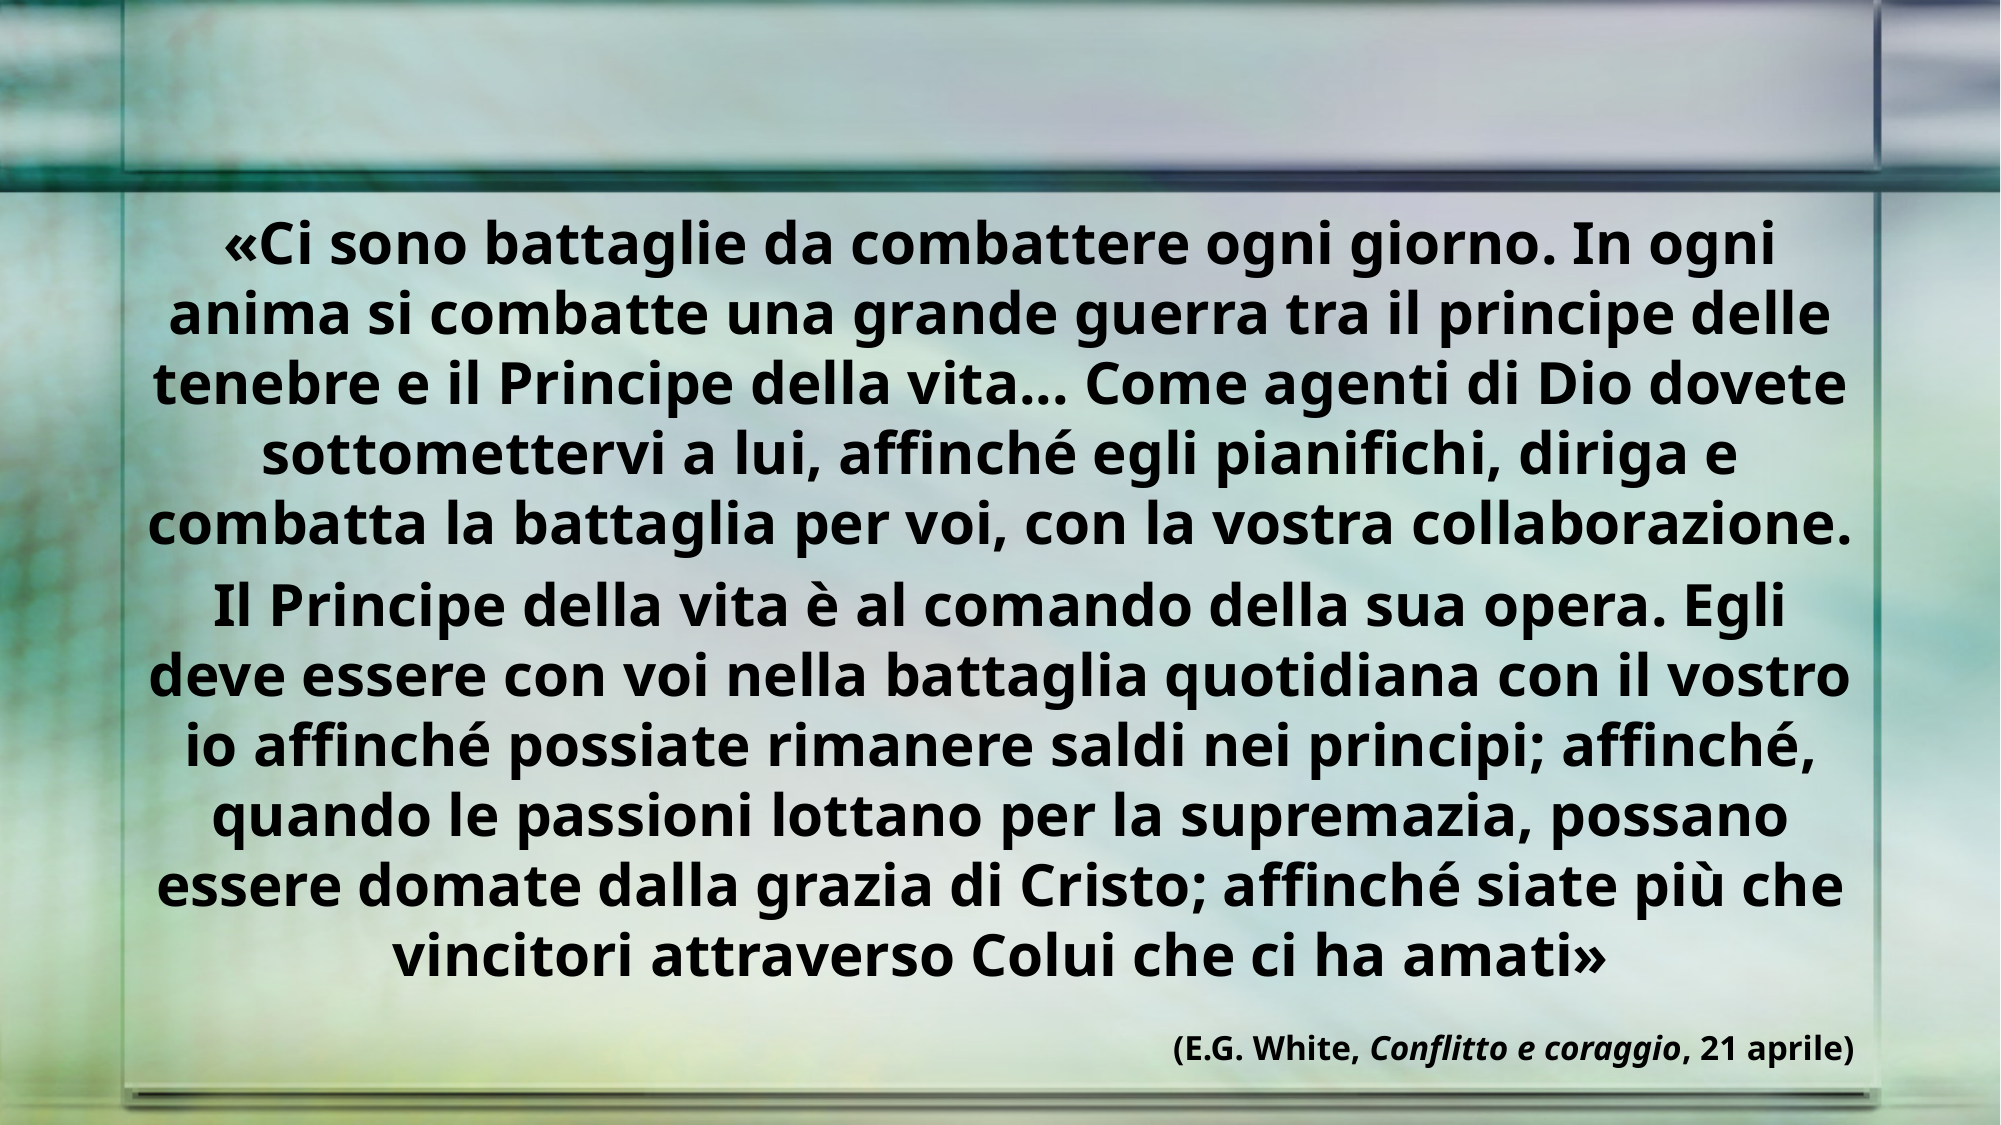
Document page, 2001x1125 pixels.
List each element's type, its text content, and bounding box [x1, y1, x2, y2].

picture [0, 0, 2001, 1125]
text_box (E.G. White, Conflitto e coraggio, 21 aprile) [1158, 1019, 1870, 1075]
text_box «Ci sono battaglie da combattere ogni giorno. In ogni anima si combatte una grande guerra tra il principe delle tenebre e il Principe della vita... Come agenti di Dio dovete sottomettervi a lui, affinché egli pianifichi, diriga e combatta la battaglia per voi, con la vostra collaborazione. Il Principe della vita è al comando della sua opera. Egli deve essere con voi nella battaglia quotidiana con il vostro io affinché possiate rimanere saldi nei principi; affinché, quando le passioni lottano per la supremazia, possano essere domate dalla grazia di Cristo; affinché siate più che vincitori attraverso Colui che ci ha amati» [131, 198, 1870, 996]
